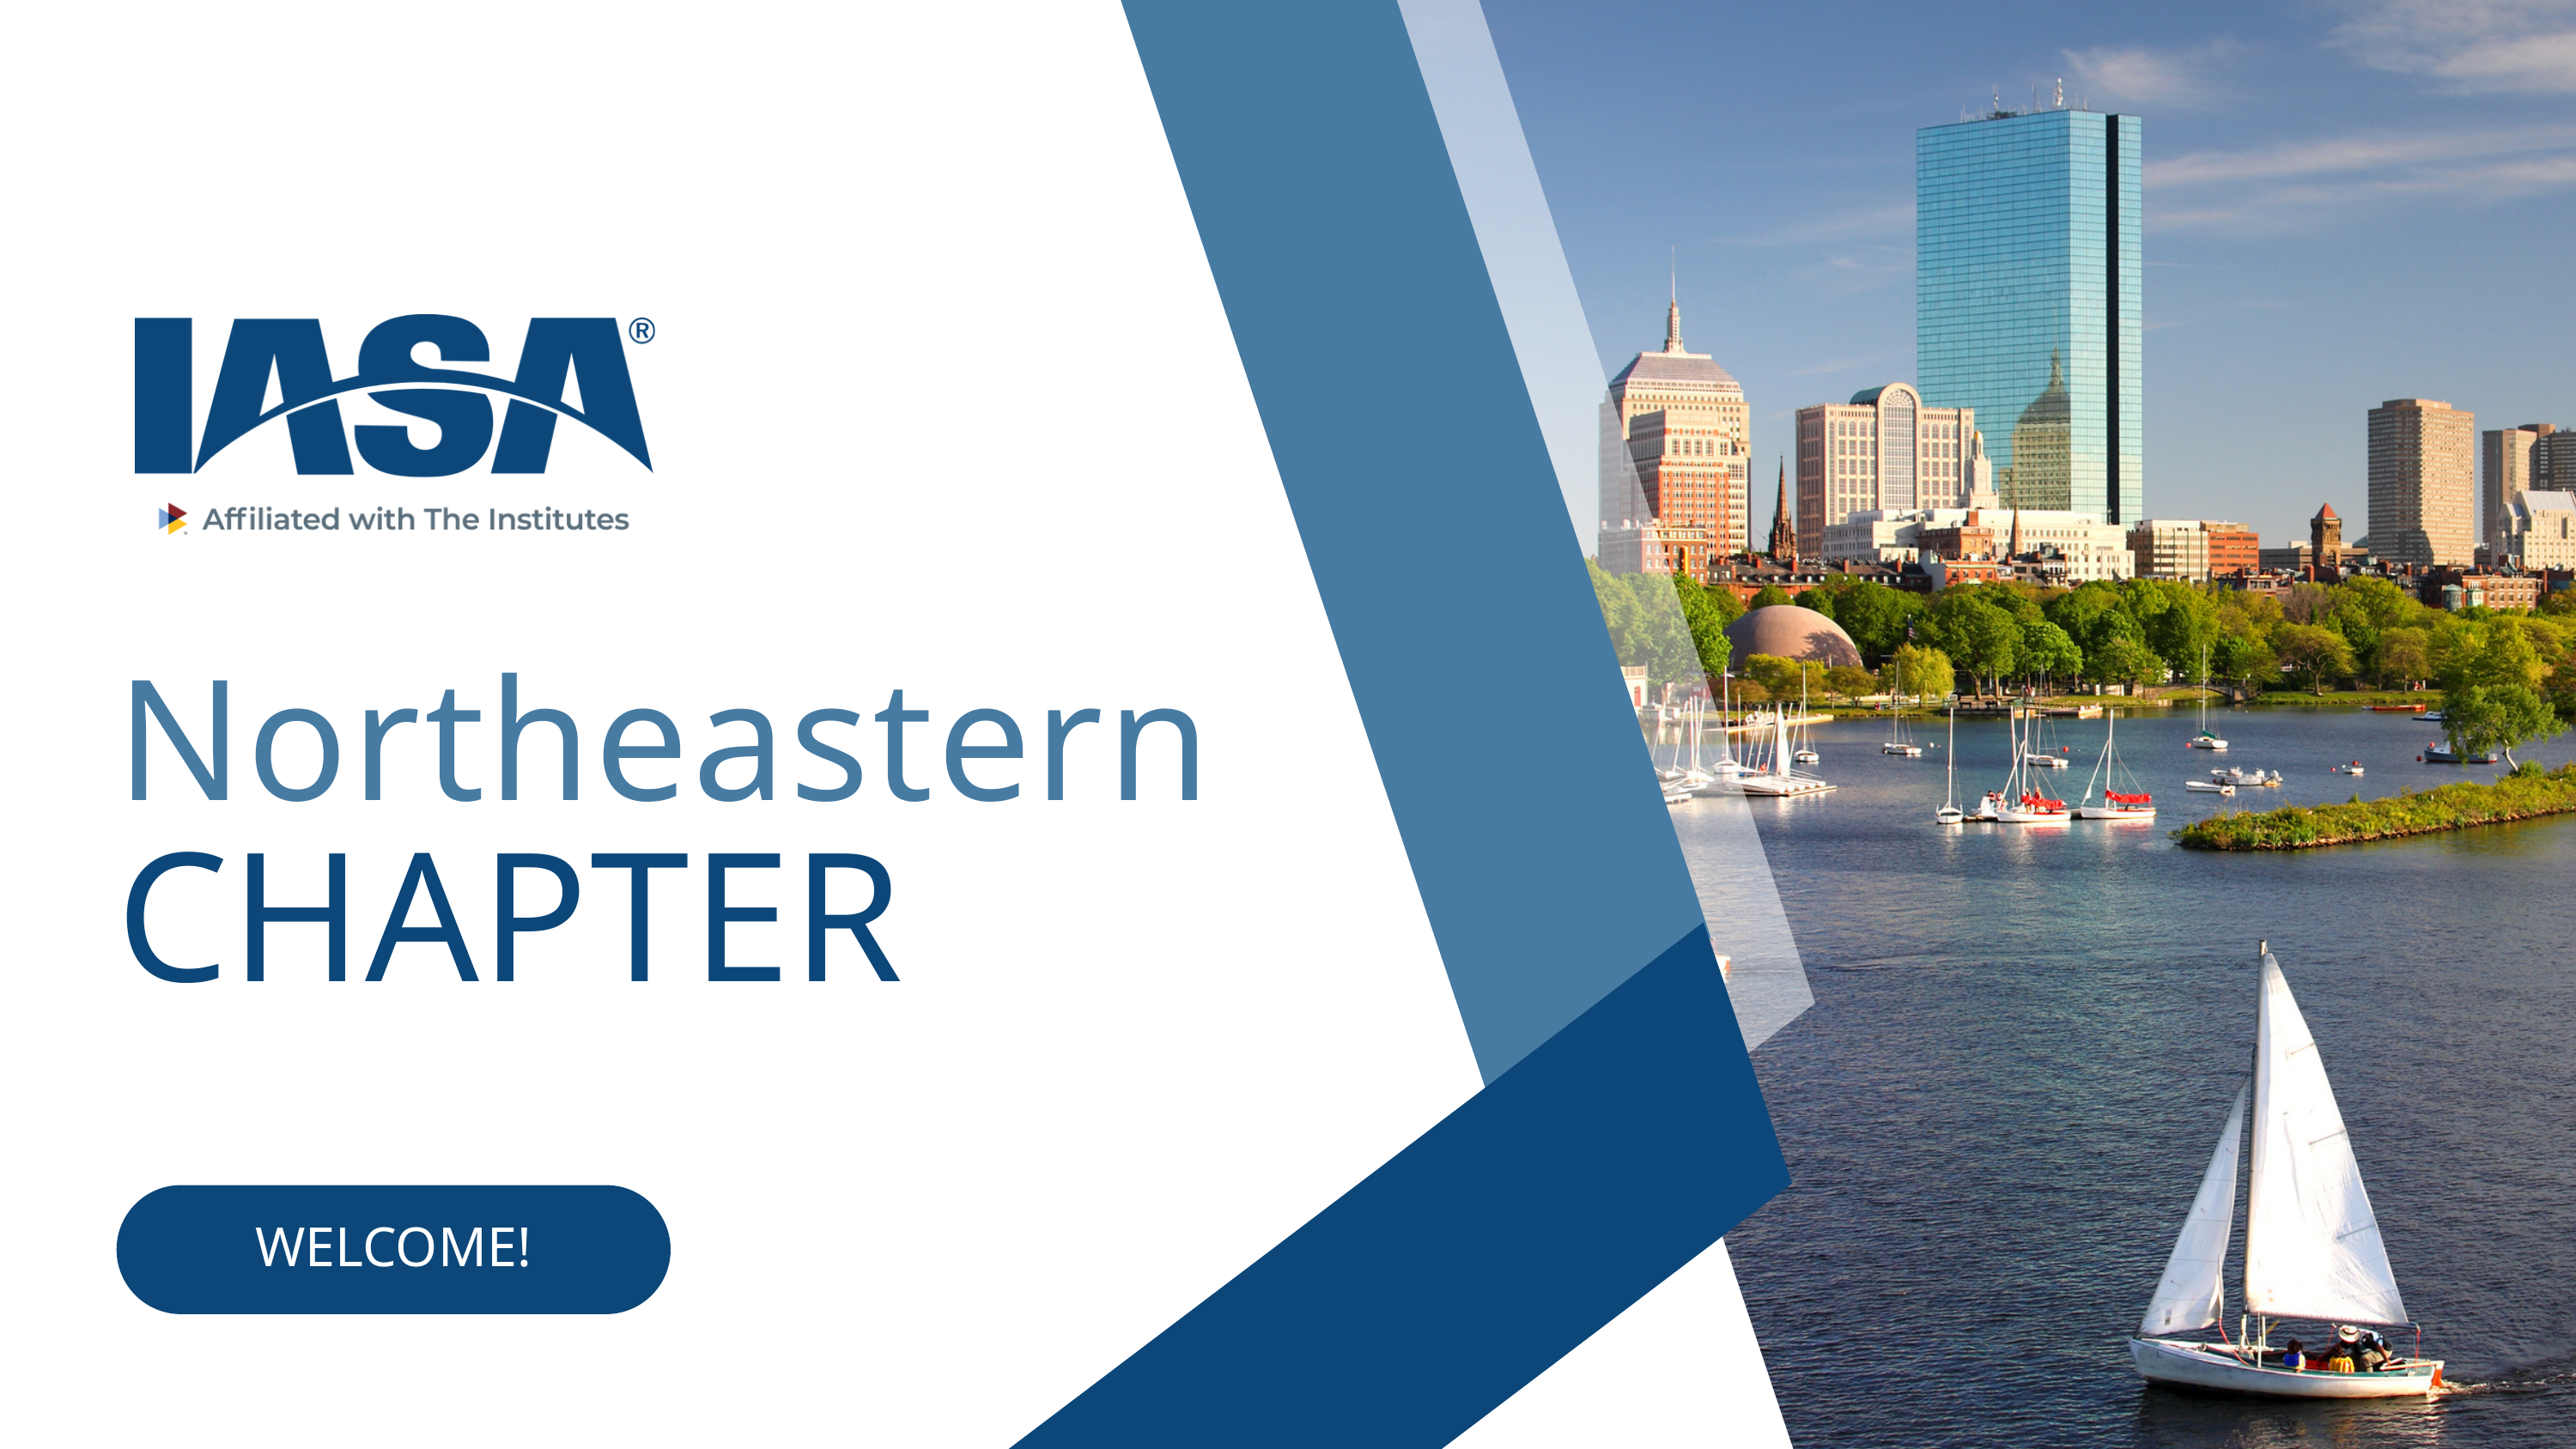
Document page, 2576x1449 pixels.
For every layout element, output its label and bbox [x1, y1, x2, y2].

text_box [823, 361, 2025, 624]
text_box [0, 0, 1927, 1449]
text_box [1933, 0, 2576, 1449]
text_box [116, 1185, 671, 1315]
text_box [704, 1258, 1905, 1449]
text_box [1933, 371, 2160, 659]
